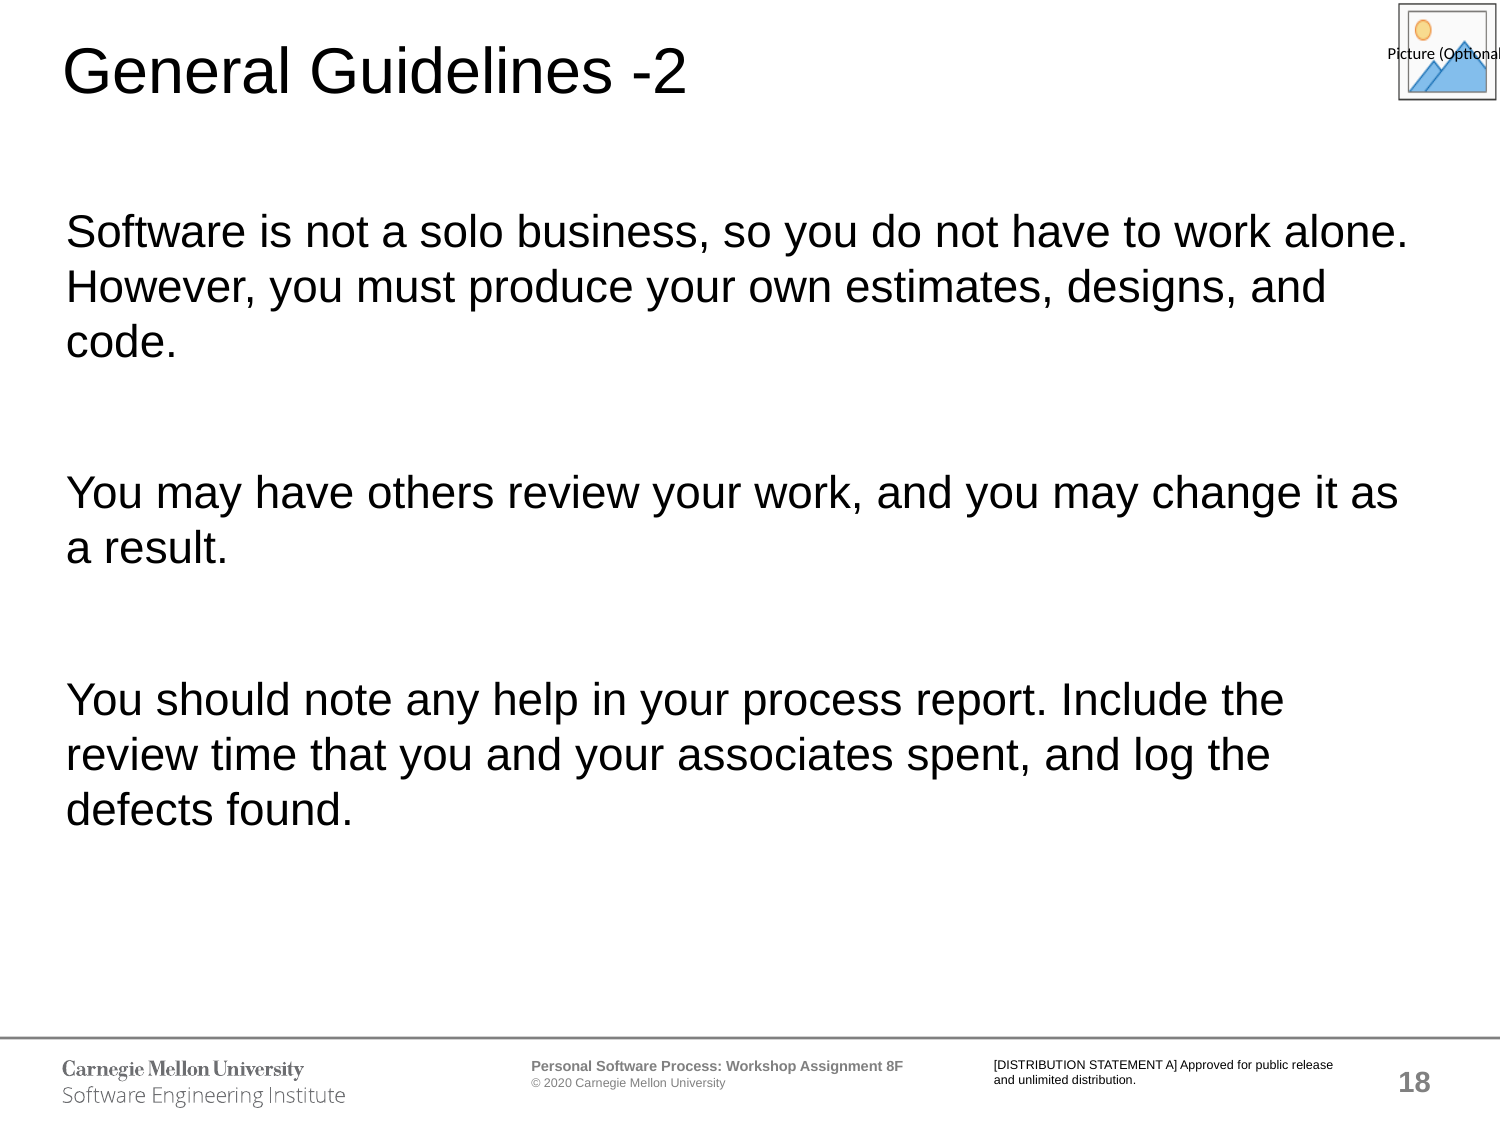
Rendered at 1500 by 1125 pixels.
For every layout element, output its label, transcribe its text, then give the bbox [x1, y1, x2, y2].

title General Guidelines -2 [62, 37, 1338, 182]
picture [1394, 0, 1500, 105]
list Software is not a solo business, so you do not have to work alone. However, you must produce your own estimates, designs, and code. You may have others review your work, and you may change it as a result. You should note any help in your process report. Include the review time that you and your associates spent, and log the defects found. [65, 201, 1431, 1024]
